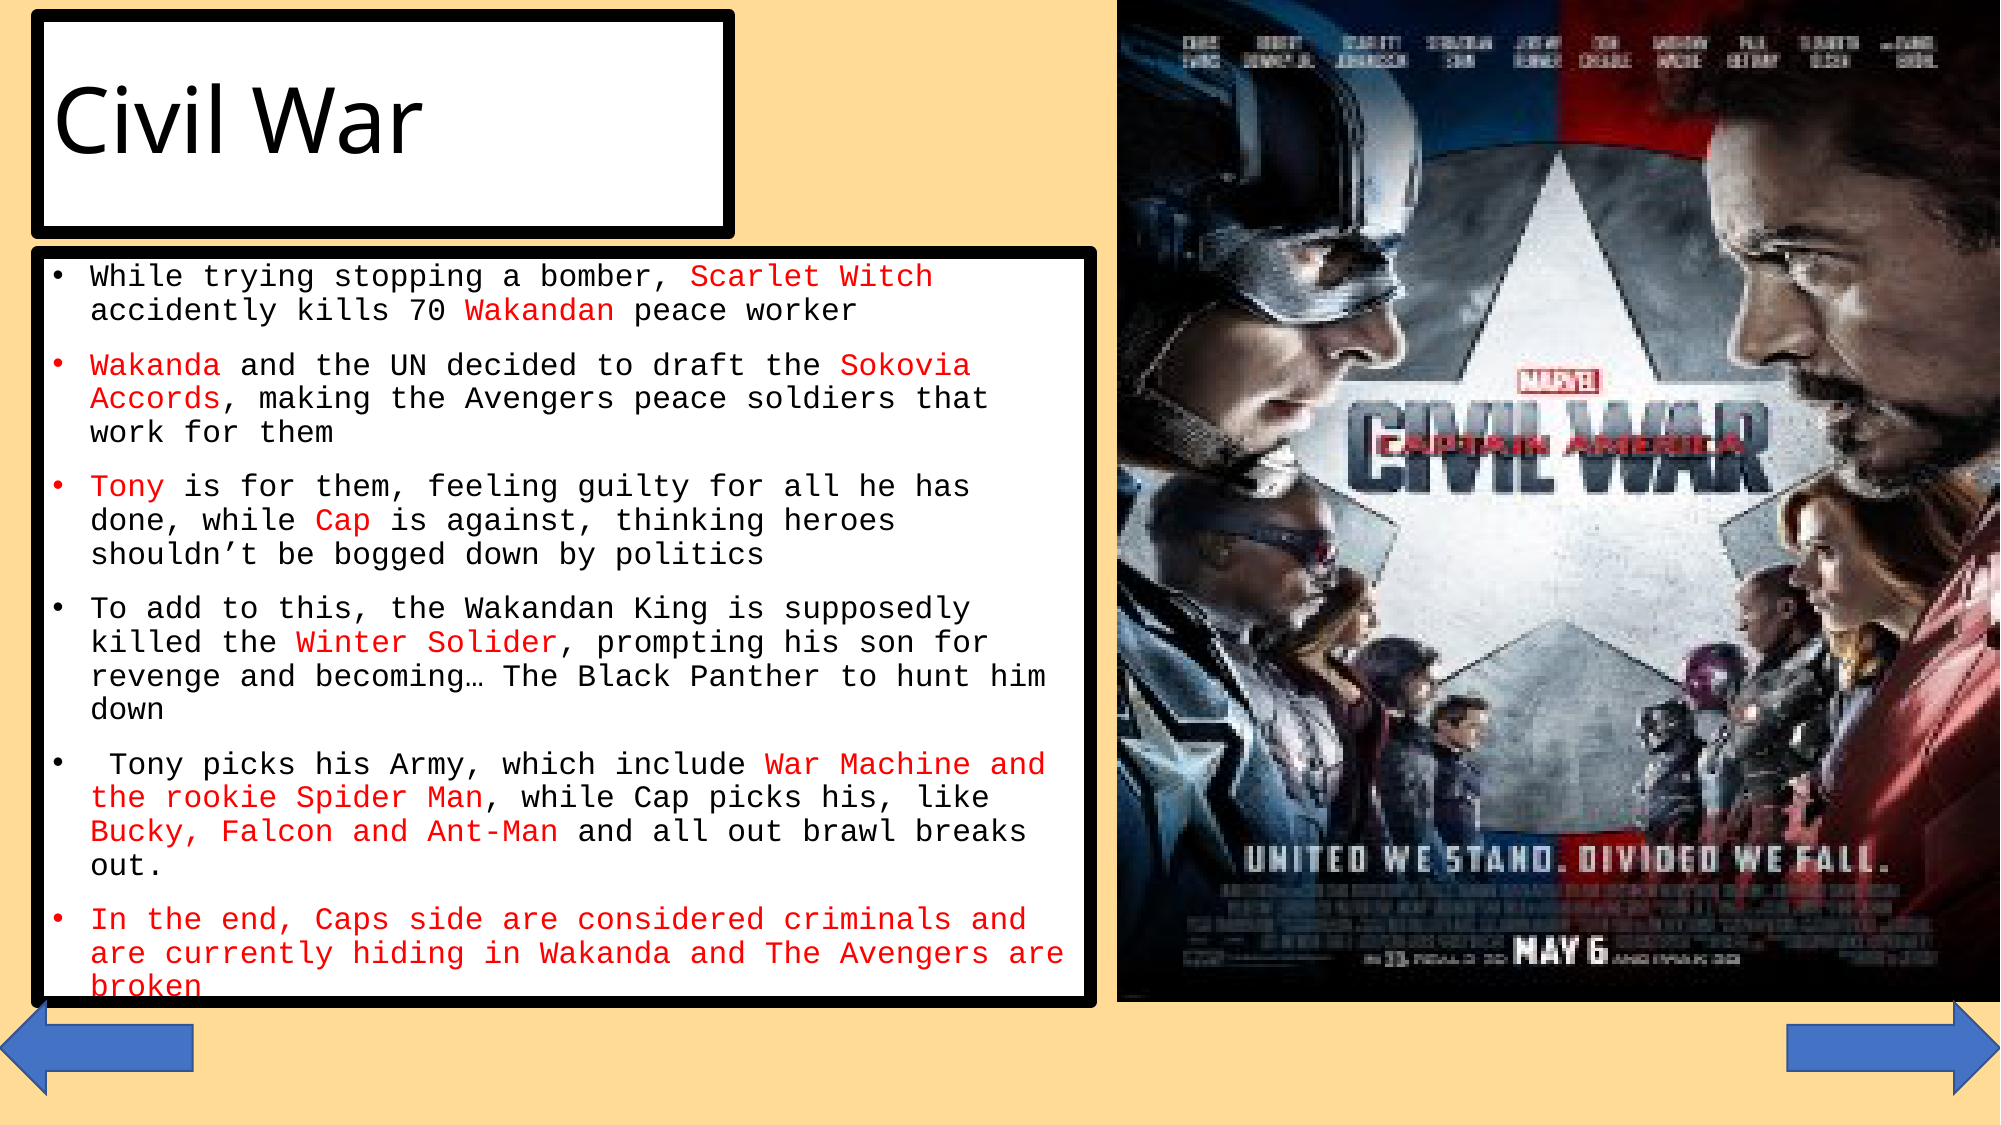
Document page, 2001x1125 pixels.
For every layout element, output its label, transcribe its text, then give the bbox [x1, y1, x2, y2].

text_box [0, 999, 194, 1097]
list While trying stopping a bomber, Scarlet Witch accidently kills 70 Wakandan peace worker Wakanda and the UN decided to draft the Sokovia Accords, making the Avengers peace soldiers that work for them Tony is for them, feeling guilty for all he has done, while Cap is against, thinking heroes shouldn’t be bogged down by politics To add to this, the Wakandan King is supposedly killed the Winter Solider, prompting his son for revenge and becoming… The Black Panther to hunt him down Tony picks his Army, which include War Machine and the rookie Spider Man, while Cap picks his, like Bucky, Falcon and Ant-Man and all out brawl breaks out. In the end, Caps side are considered criminals and are currently hiding in Wakanda and The Avengers are broken [37, 252, 1091, 1003]
picture [1117, 0, 2000, 1003]
title Civil War [37, 15, 730, 233]
text_box [1786, 1003, 2000, 1097]
